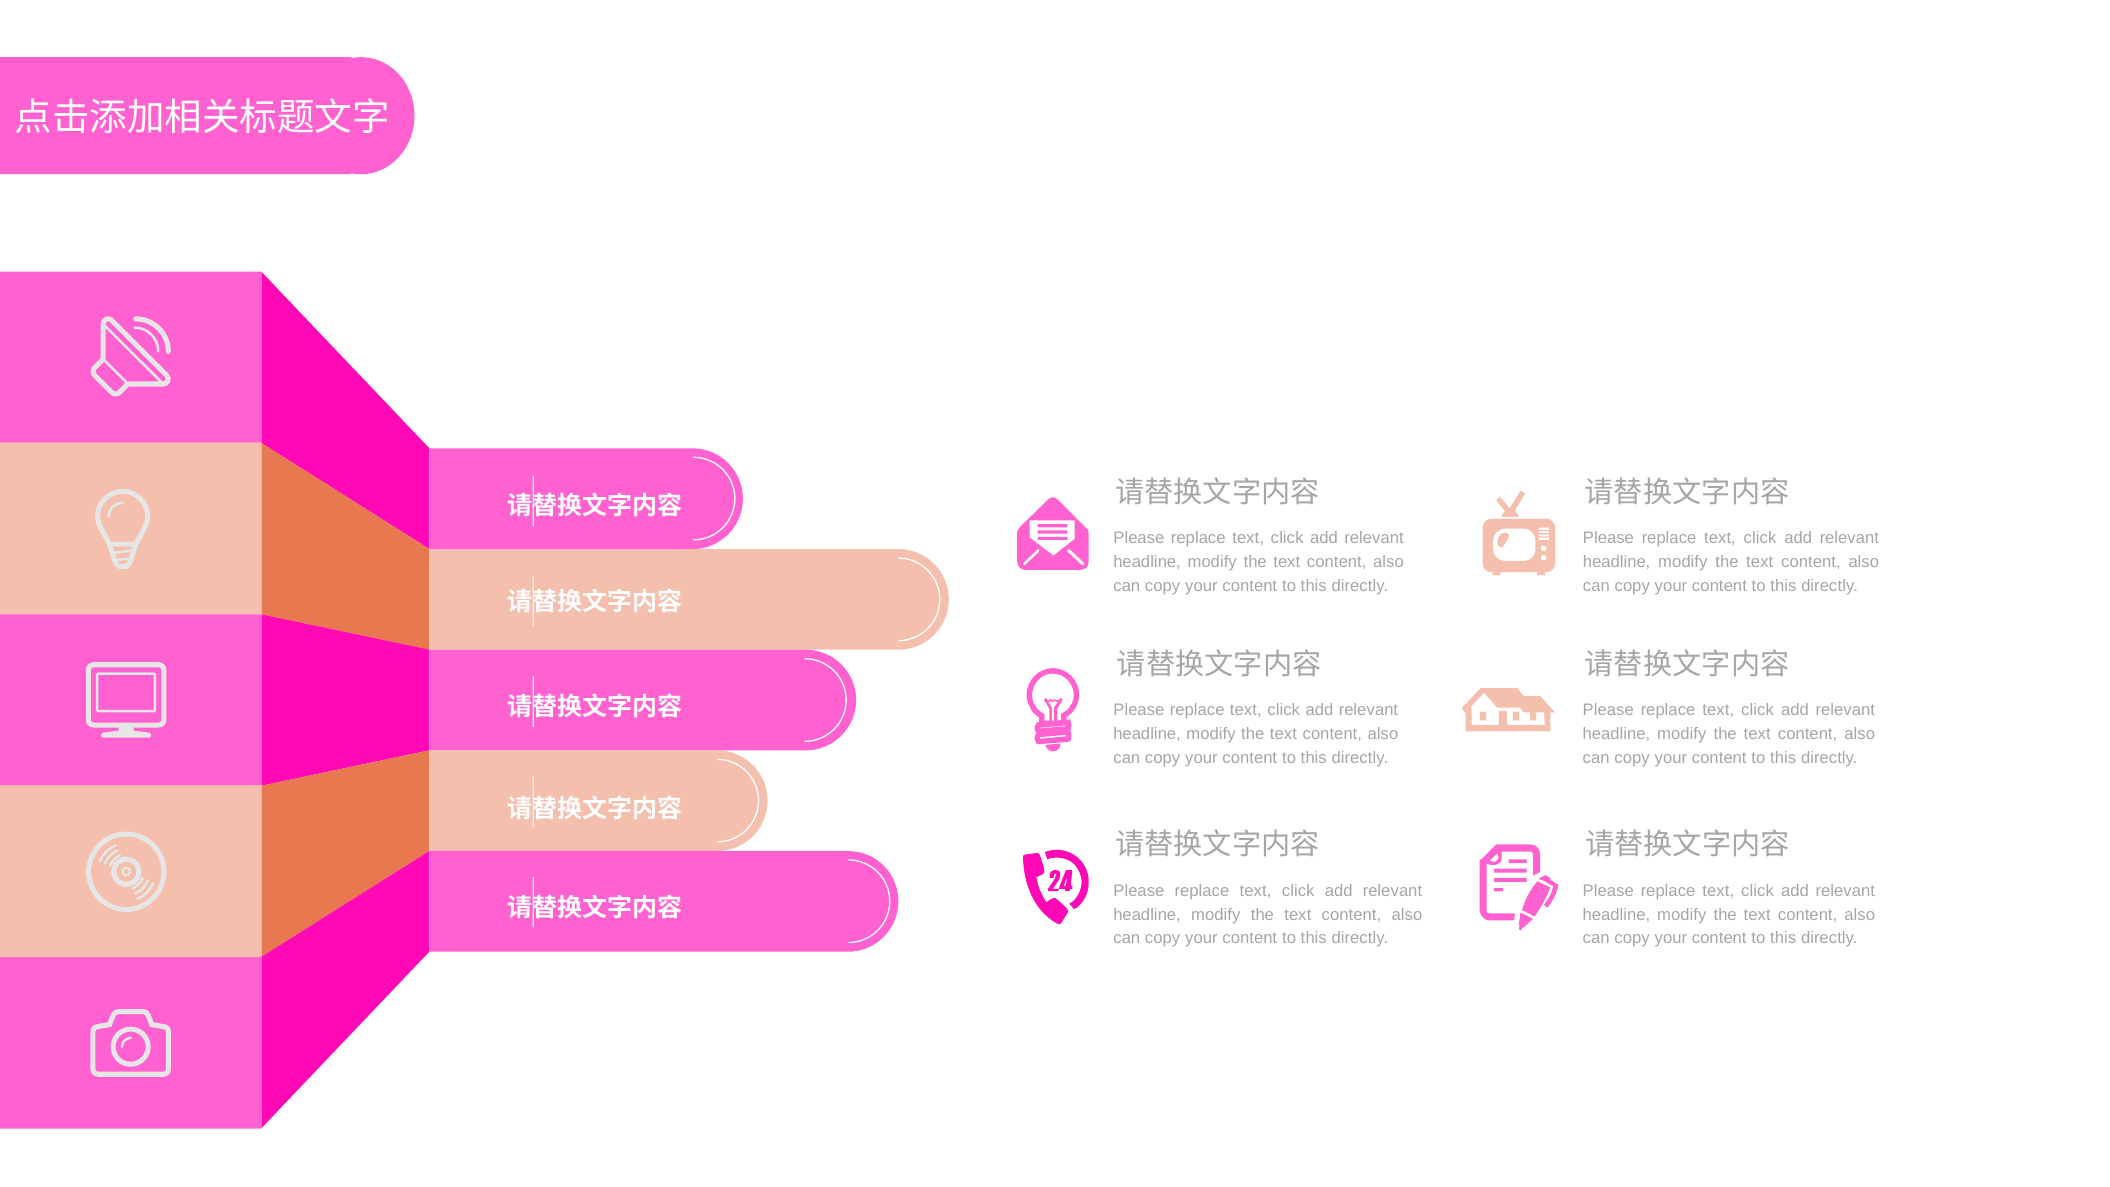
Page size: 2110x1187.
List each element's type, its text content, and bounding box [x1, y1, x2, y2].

text_box [1522, 874, 1559, 917]
text_box [1026, 668, 1080, 752]
text_box [1496, 490, 1526, 517]
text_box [1098, 458, 1419, 602]
text_box [1017, 497, 1089, 570]
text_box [1568, 458, 1895, 602]
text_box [1098, 630, 1414, 774]
text_box [1462, 688, 1556, 732]
text_box [1023, 852, 1069, 925]
text_box [1044, 849, 1089, 910]
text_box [1567, 811, 1891, 954]
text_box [1098, 811, 1438, 954]
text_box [1567, 630, 1891, 774]
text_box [0, 271, 949, 1129]
text_box [1482, 518, 1556, 576]
text_box [1479, 844, 1541, 921]
text_box [1518, 912, 1534, 931]
text_box 点击添加相关标题文字 [0, 85, 415, 146]
